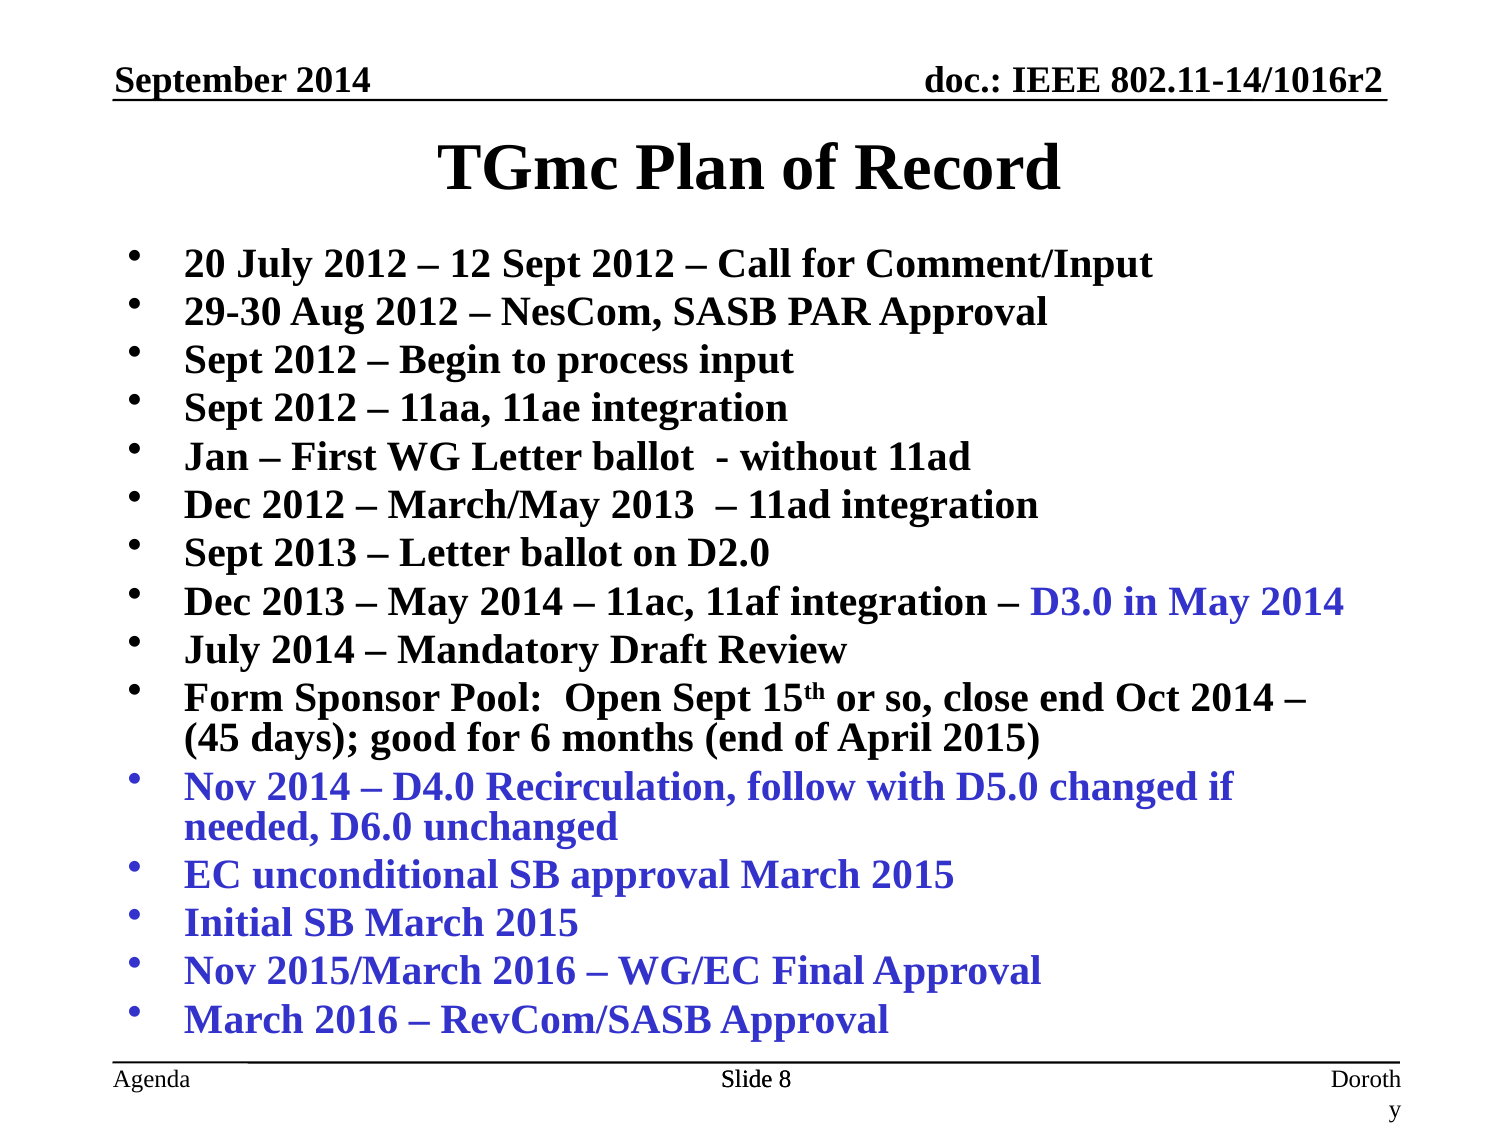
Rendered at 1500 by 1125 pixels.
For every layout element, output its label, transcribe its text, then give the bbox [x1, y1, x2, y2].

list 20 July 2012 – 12 Sept 2012 – Call for Comment/Input 29-30 Aug 2012 – NesCom, SASB PAR Approval Sept 2012 – Begin to process input Sept 2012 – 11aa, 11ae integration Jan – First WG Letter ballot - without 11ad Dec 2012 – March/May 2013 – 11ad integration Sept 2013 – Letter ballot on D2.0 Dec 2013 – May 2014 – 11ac, 11af integration – D3.0 in May 2014 July 2014 – Mandatory Draft Review Form Sponsor Pool: Open Sept 15th or so, close end Oct 2014 – (45 days); good for 6 months (end of April 2015) Nov 2014 – D4.0 Recirculation, follow with D5.0 changed if needed, D6.0 unchanged EC unconditional SB approval March 2015 Initial SB March 2015 Nov 2015/March 2016 – WG/EC Final Approval March 2016 – RevCom/SASB Approval [112, 237, 1388, 1038]
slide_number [114, 54, 425, 75]
text_box Slide 8 [675, 1062, 838, 1093]
footer Dorothy Stanley, Aruba Networks [1325, 1062, 1402, 1093]
title TGmc Plan of Record [112, 75, 1388, 237]
